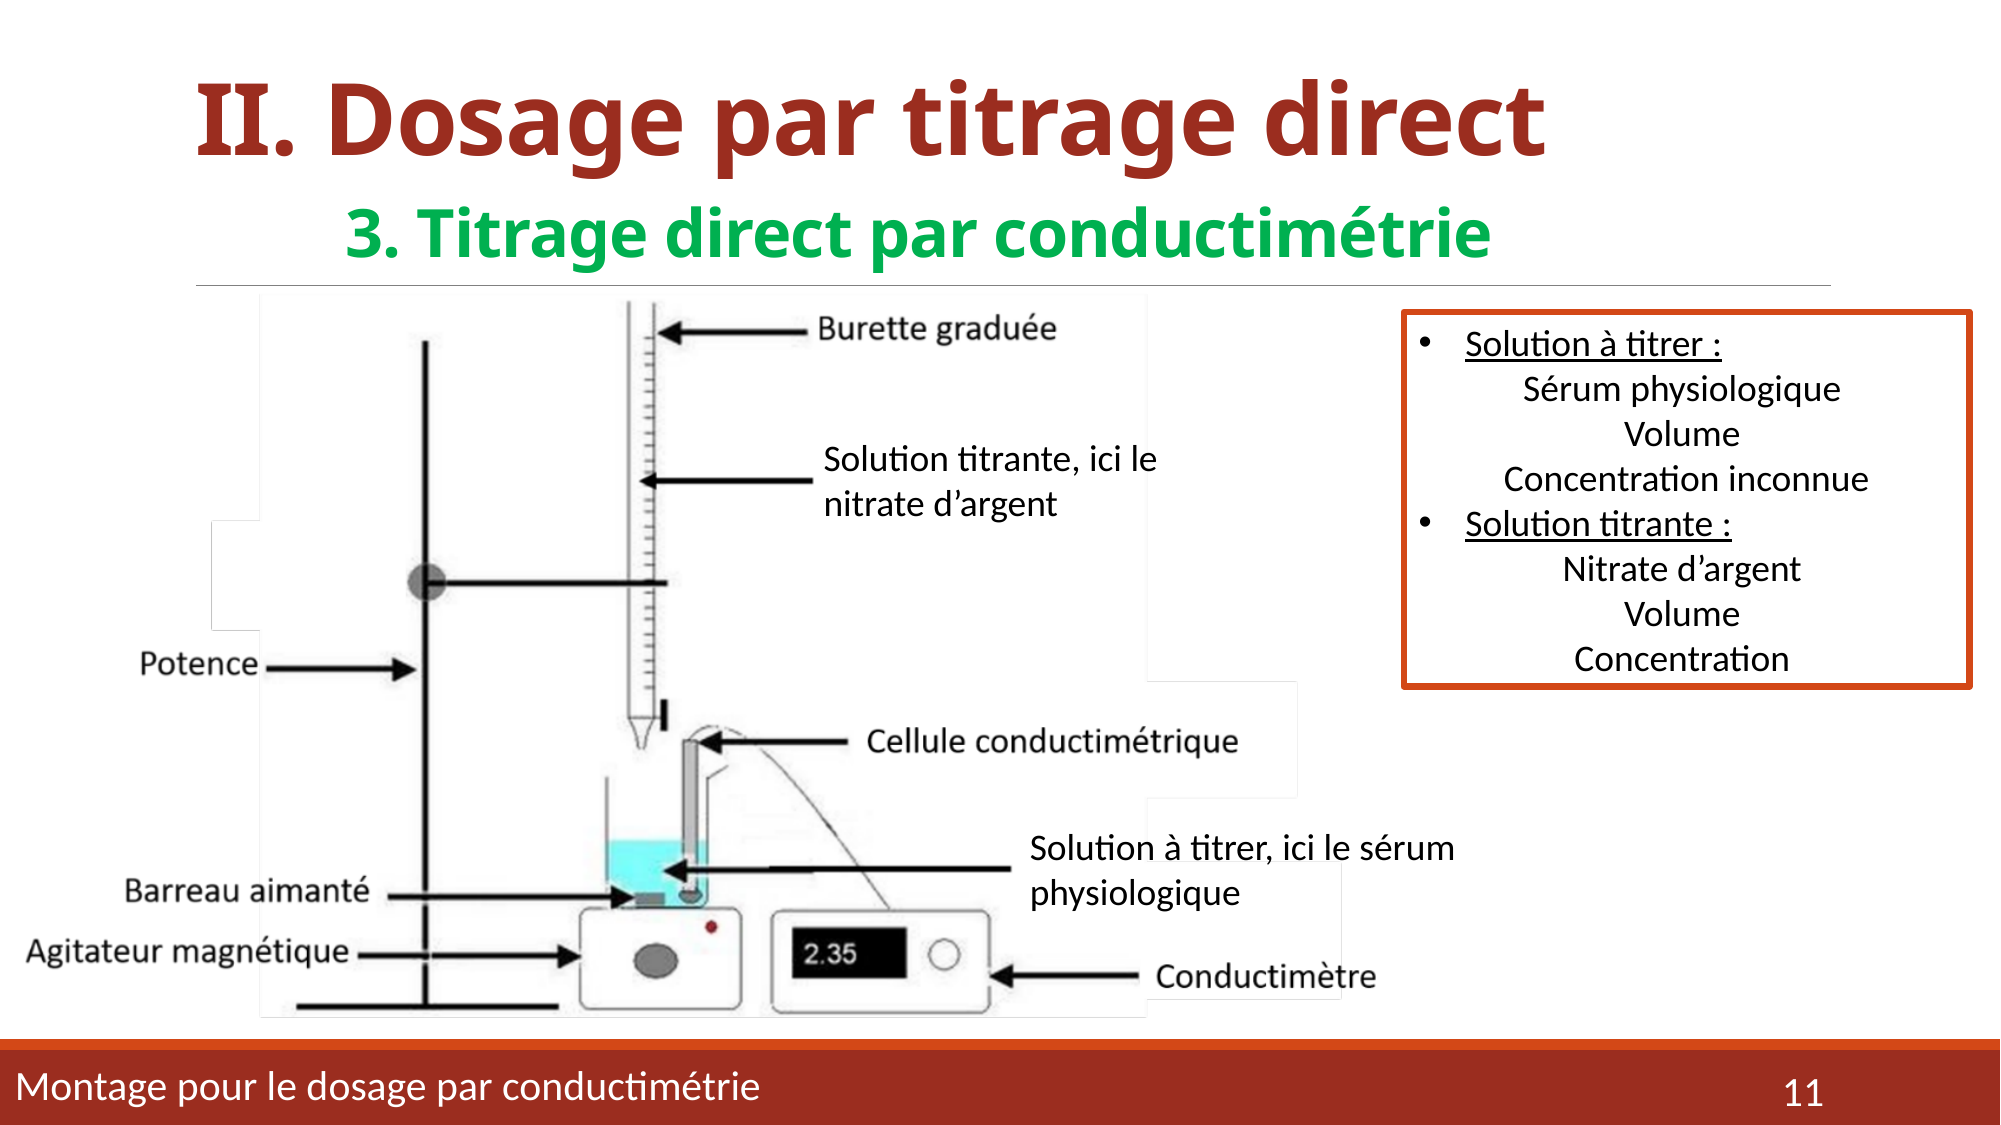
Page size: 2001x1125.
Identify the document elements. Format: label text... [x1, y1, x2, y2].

text_box Montage pour le dosage par conductimétrie [0, 1056, 2000, 1125]
title II. Dosage par titrage direct 3. Titrage direct par conductimétrie [180, 47, 1830, 285]
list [2, 293, 1405, 1021]
text_box Solution à titrer, ici le sérum physiologique [1413, 815, 1503, 921]
